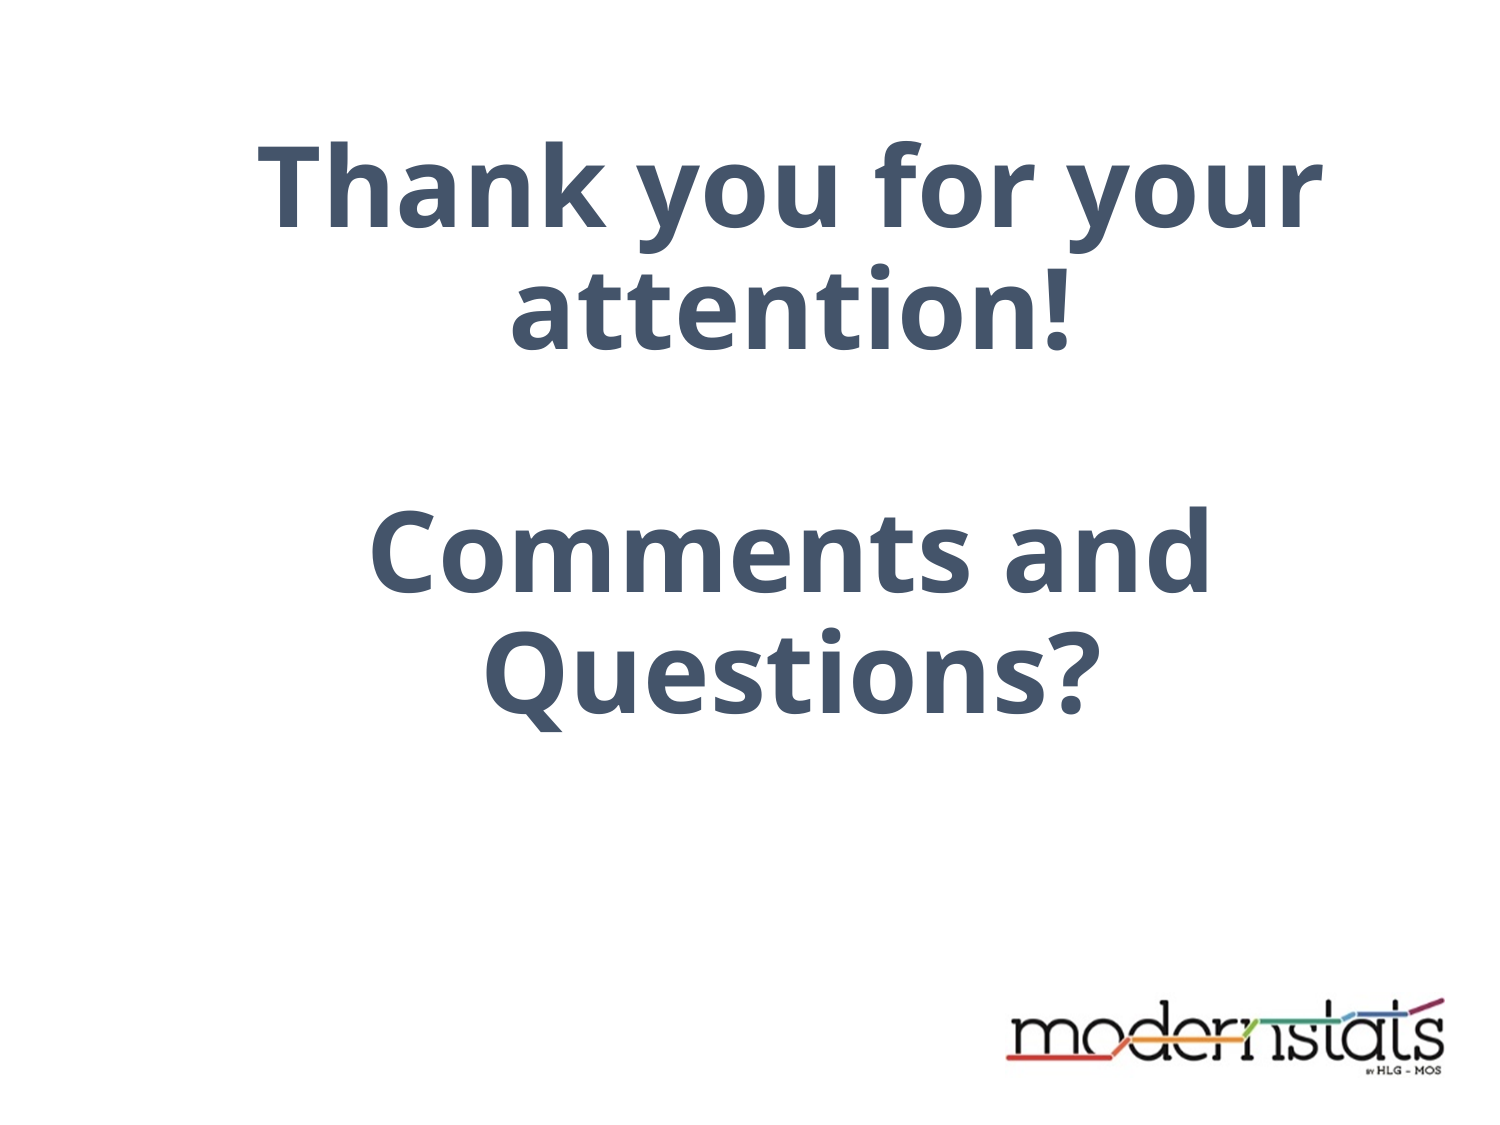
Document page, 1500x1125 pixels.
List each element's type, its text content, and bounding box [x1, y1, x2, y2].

title Thank you for your attention! Comments and Questions? [144, 112, 1439, 757]
picture [1005, 992, 1445, 1078]
